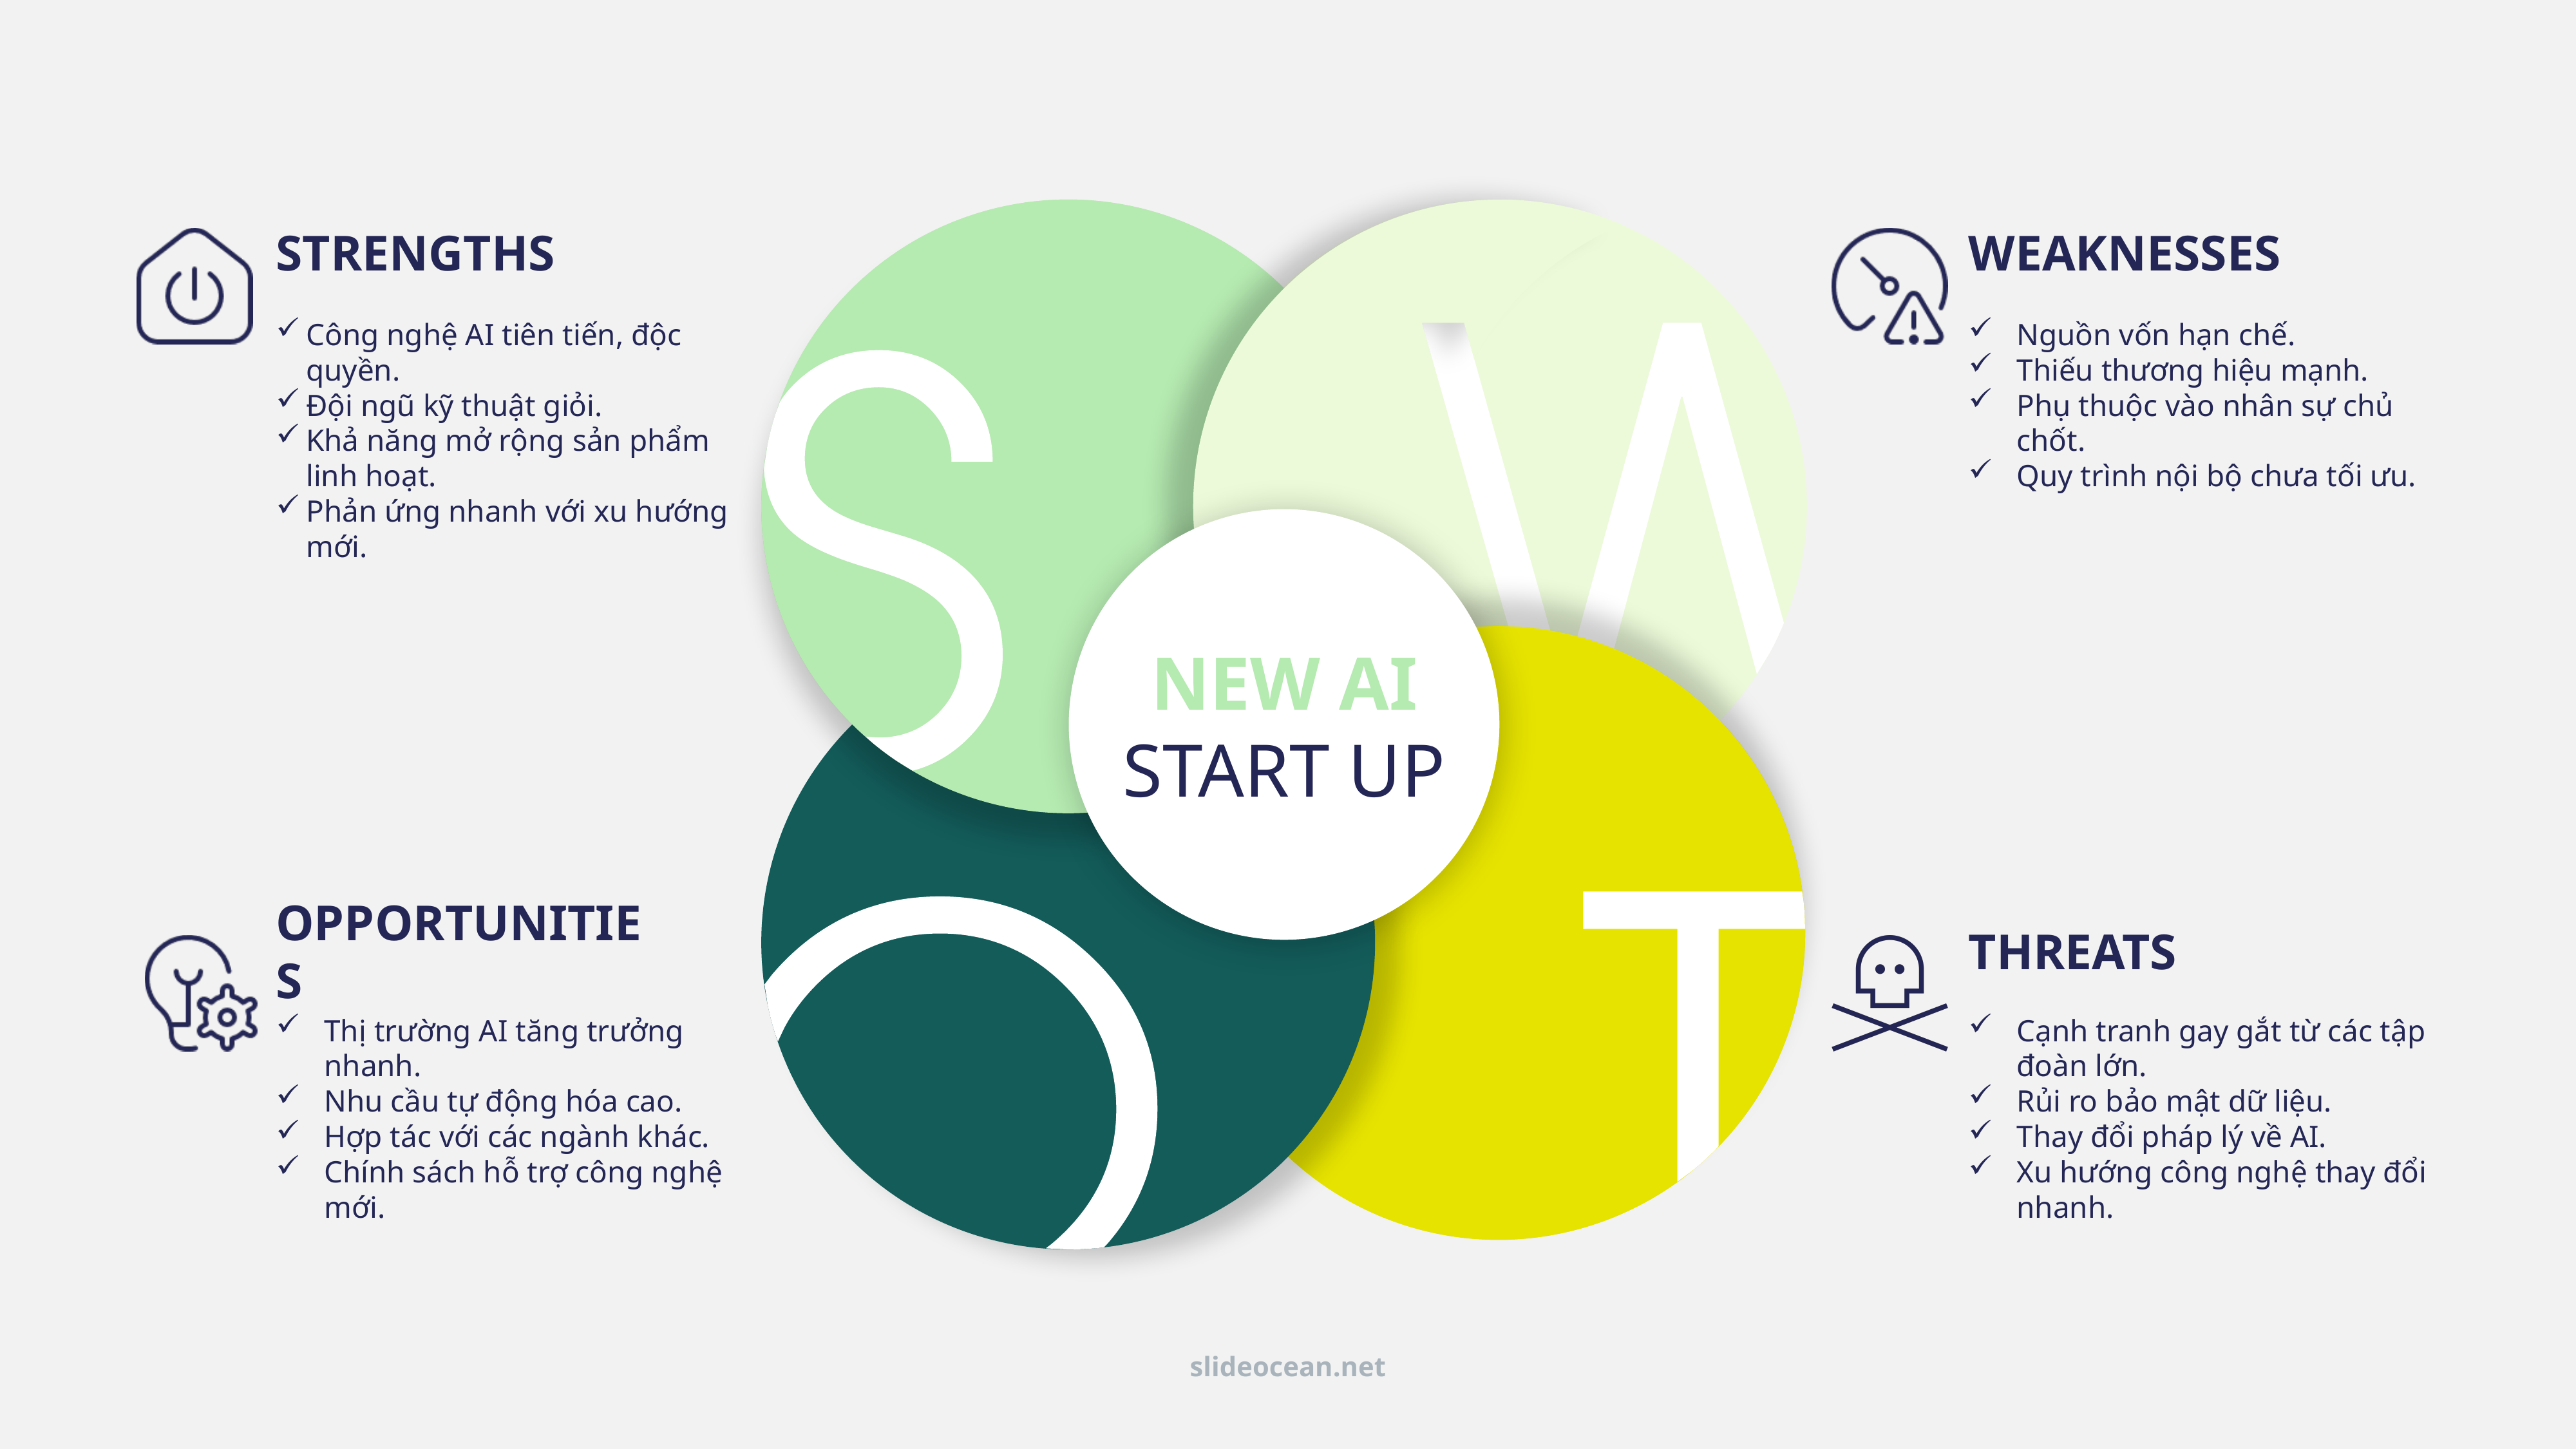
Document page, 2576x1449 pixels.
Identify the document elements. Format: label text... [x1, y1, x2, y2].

text_box OPPORTUNITIES [266, 887, 668, 1007]
picture [1831, 228, 1948, 345]
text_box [761, 199, 1806, 1250]
text_box Nguồn vốn hạn chế. Thiếu thương hiệu mạnh. Phụ thuộc vào nhân sự chủ chốt. Quy trình nội bộ chưa tối ưu. [1958, 310, 2439, 498]
picture [144, 935, 261, 1052]
text_box STRENGTHS [266, 218, 591, 286]
text_box [1806, 469, 1808, 544]
text_box WEAKNESSES [1958, 218, 2325, 286]
picture [137, 228, 254, 345]
text_box Công nghệ AI tiên tiến, độc quyền. Đội ngũ kỹ thuật giỏi. Khả năng mở rộng sản phẩm linh hoạt. Phản ứng nhanh với xu hướng mới. [266, 310, 746, 569]
text_box THREATS [1958, 916, 2325, 984]
text_box slideocean.net [1180, 1345, 1396, 1387]
text_box Thị trường AI tăng trưởng nhanh. Nhu cầu tự động hóa cao. Hợp tác với các ngành khác. Chính sách hỗ trợ công nghệ mới. [266, 1007, 746, 1229]
text_box Cạnh tranh gay gắt từ các tập đoàn lớn. Rủi ro bảo mật dữ liệu. Thay đổi pháp lý về AI. Xu hướng công nghệ thay đổi nhanh. [1958, 1007, 2439, 1229]
picture [1831, 935, 1948, 1052]
